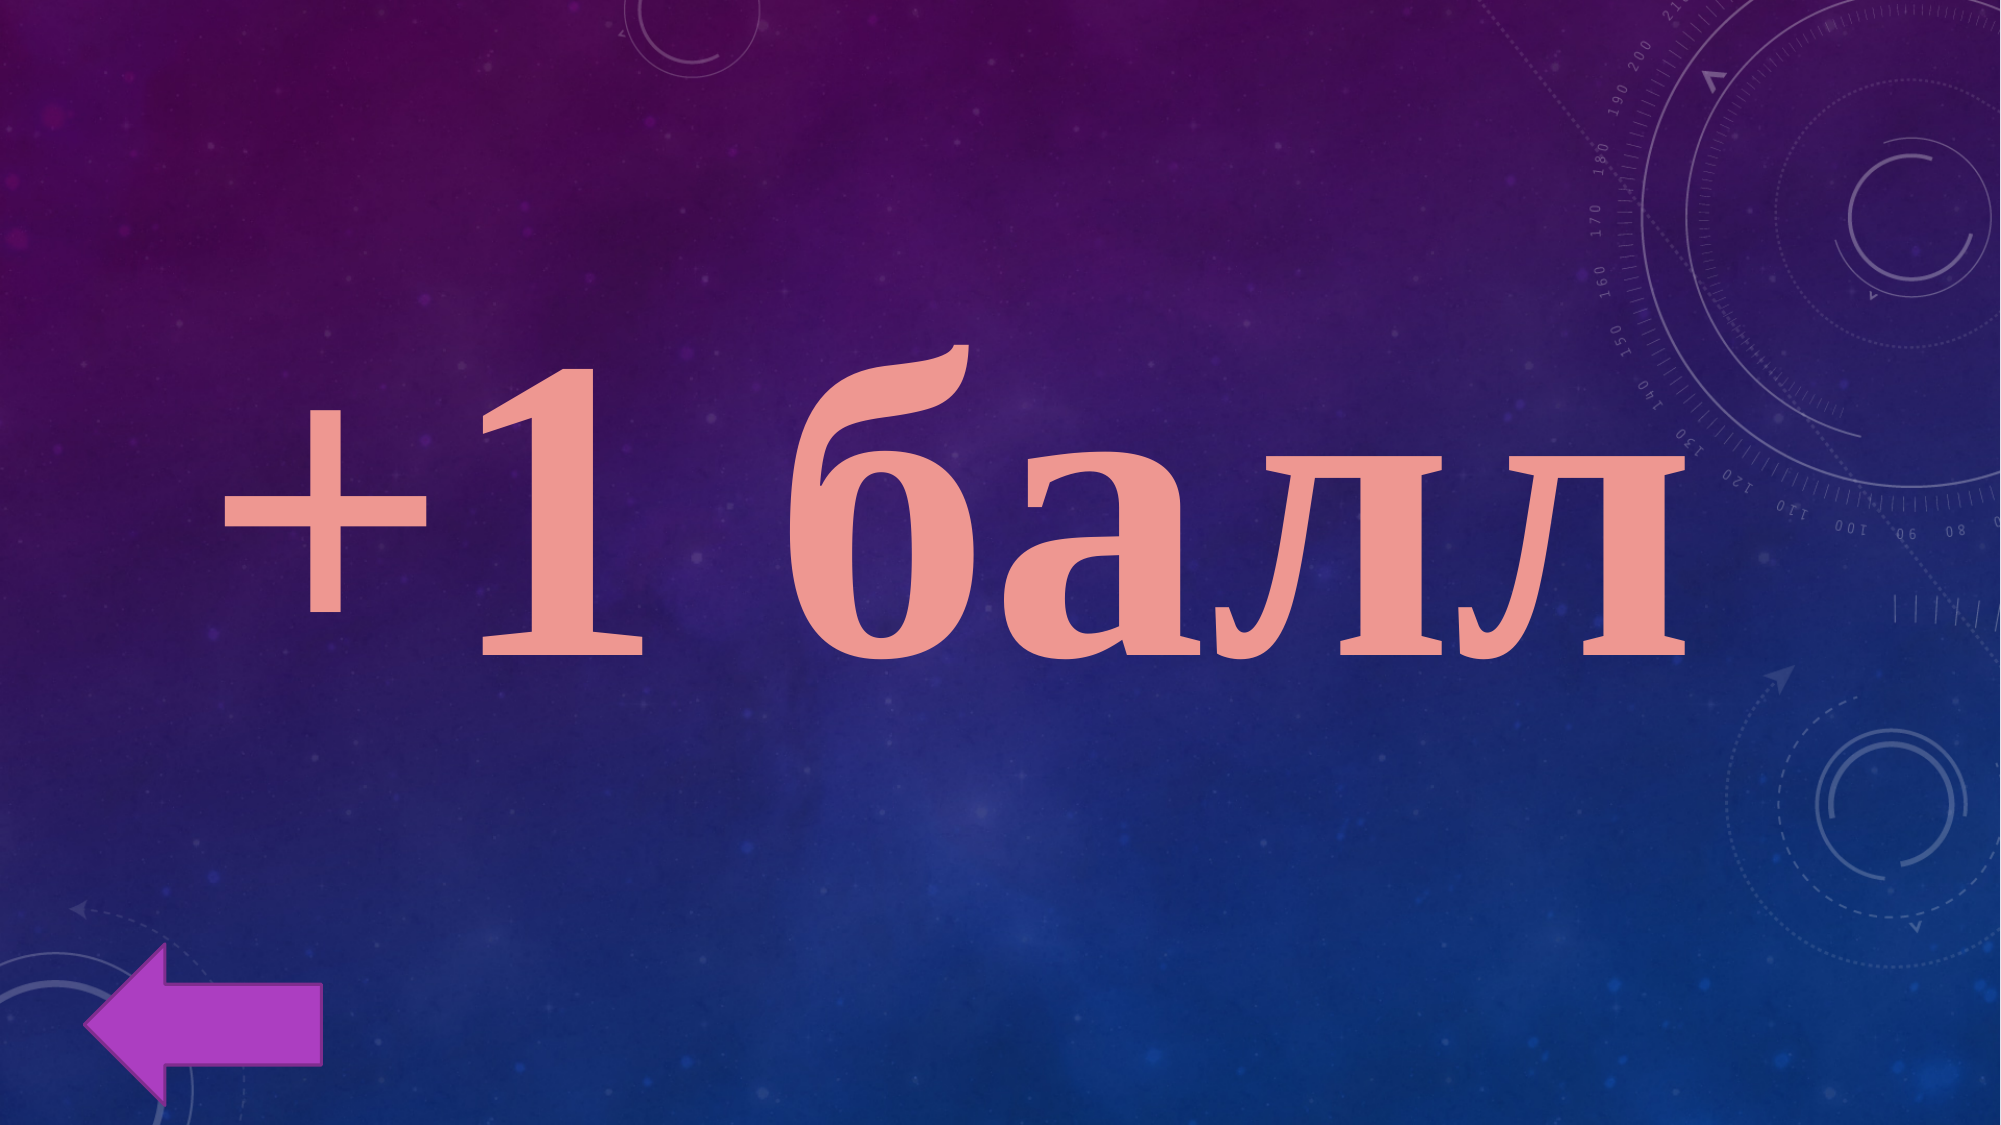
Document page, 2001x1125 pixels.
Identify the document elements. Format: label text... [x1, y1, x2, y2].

text_box +1 балл [45, 214, 1855, 750]
picture [0, 0, 2001, 1125]
text_box [83, 942, 323, 1107]
